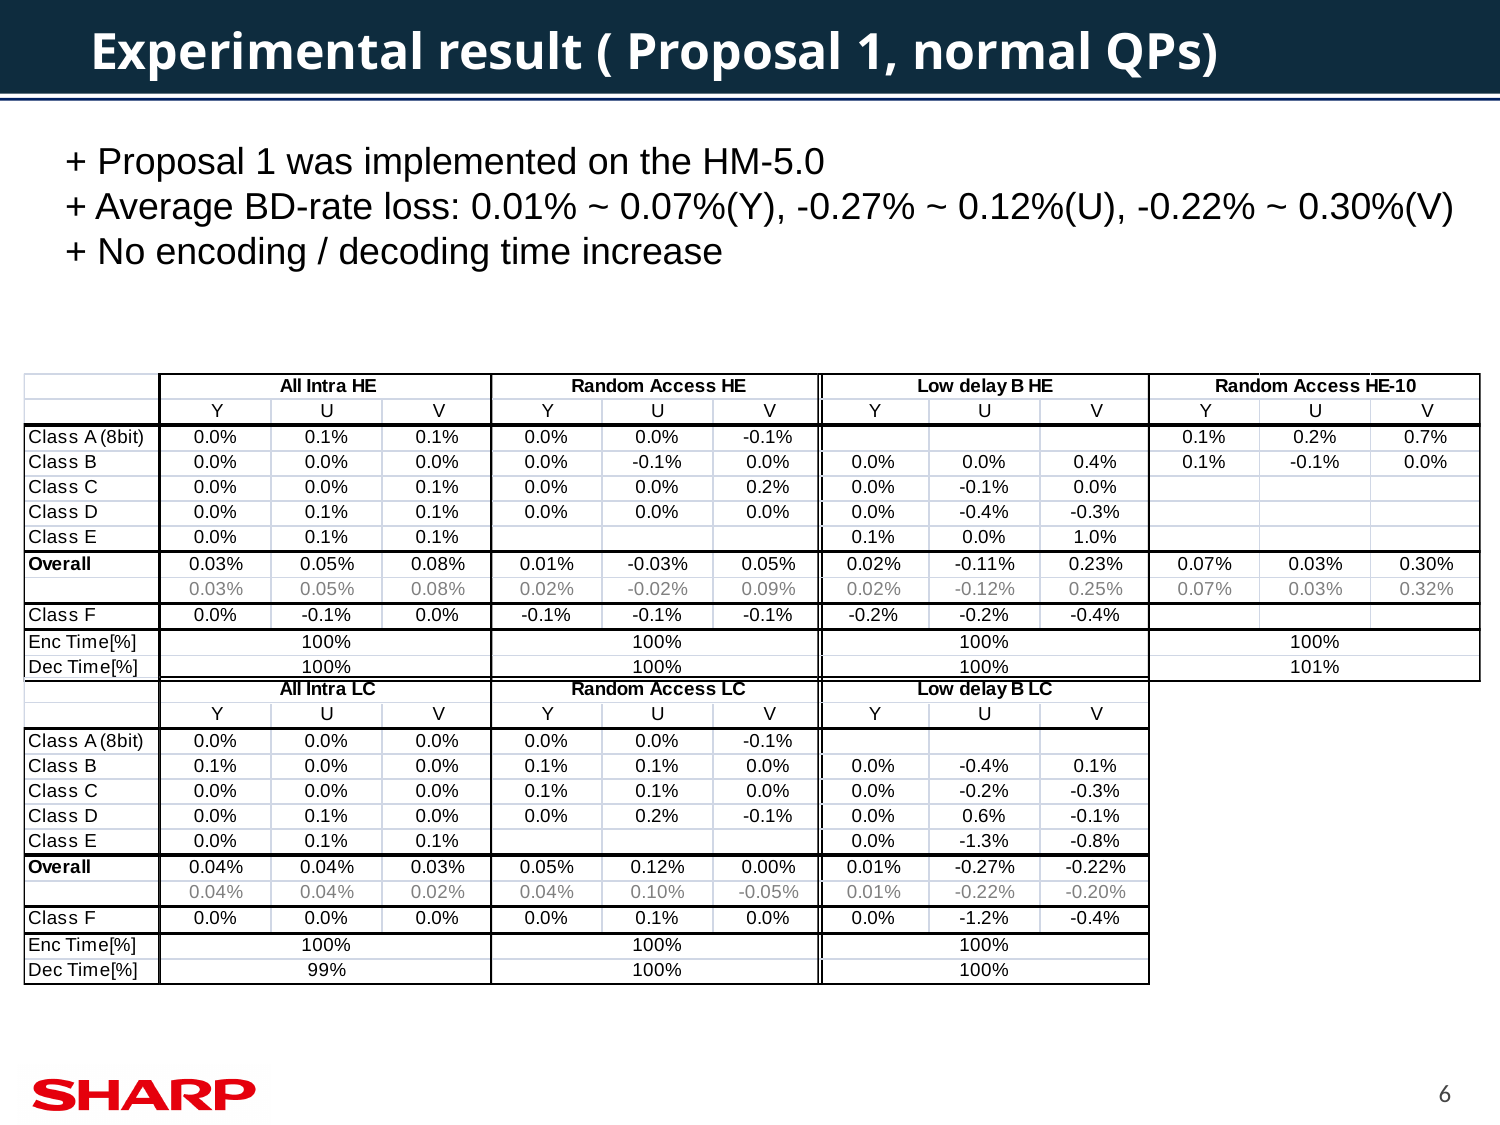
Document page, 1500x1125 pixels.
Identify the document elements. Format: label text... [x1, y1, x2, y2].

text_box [23, 373, 1483, 987]
text_box + Proposal 1 was implemented on the HM-5.0 + Average BD-rate loss: 0.01% ~ 0.07%(Y), -0.27% ~ 0.12%(U), -0.22% ~ 0.30%(V) + No encoding / decoding time increase [58, 131, 1500, 279]
title Experimental result ( Proposal 1, normal QPs) [74, 15, 1426, 85]
picture [17, 1064, 271, 1125]
slide_number 6 [1345, 1062, 1467, 1108]
